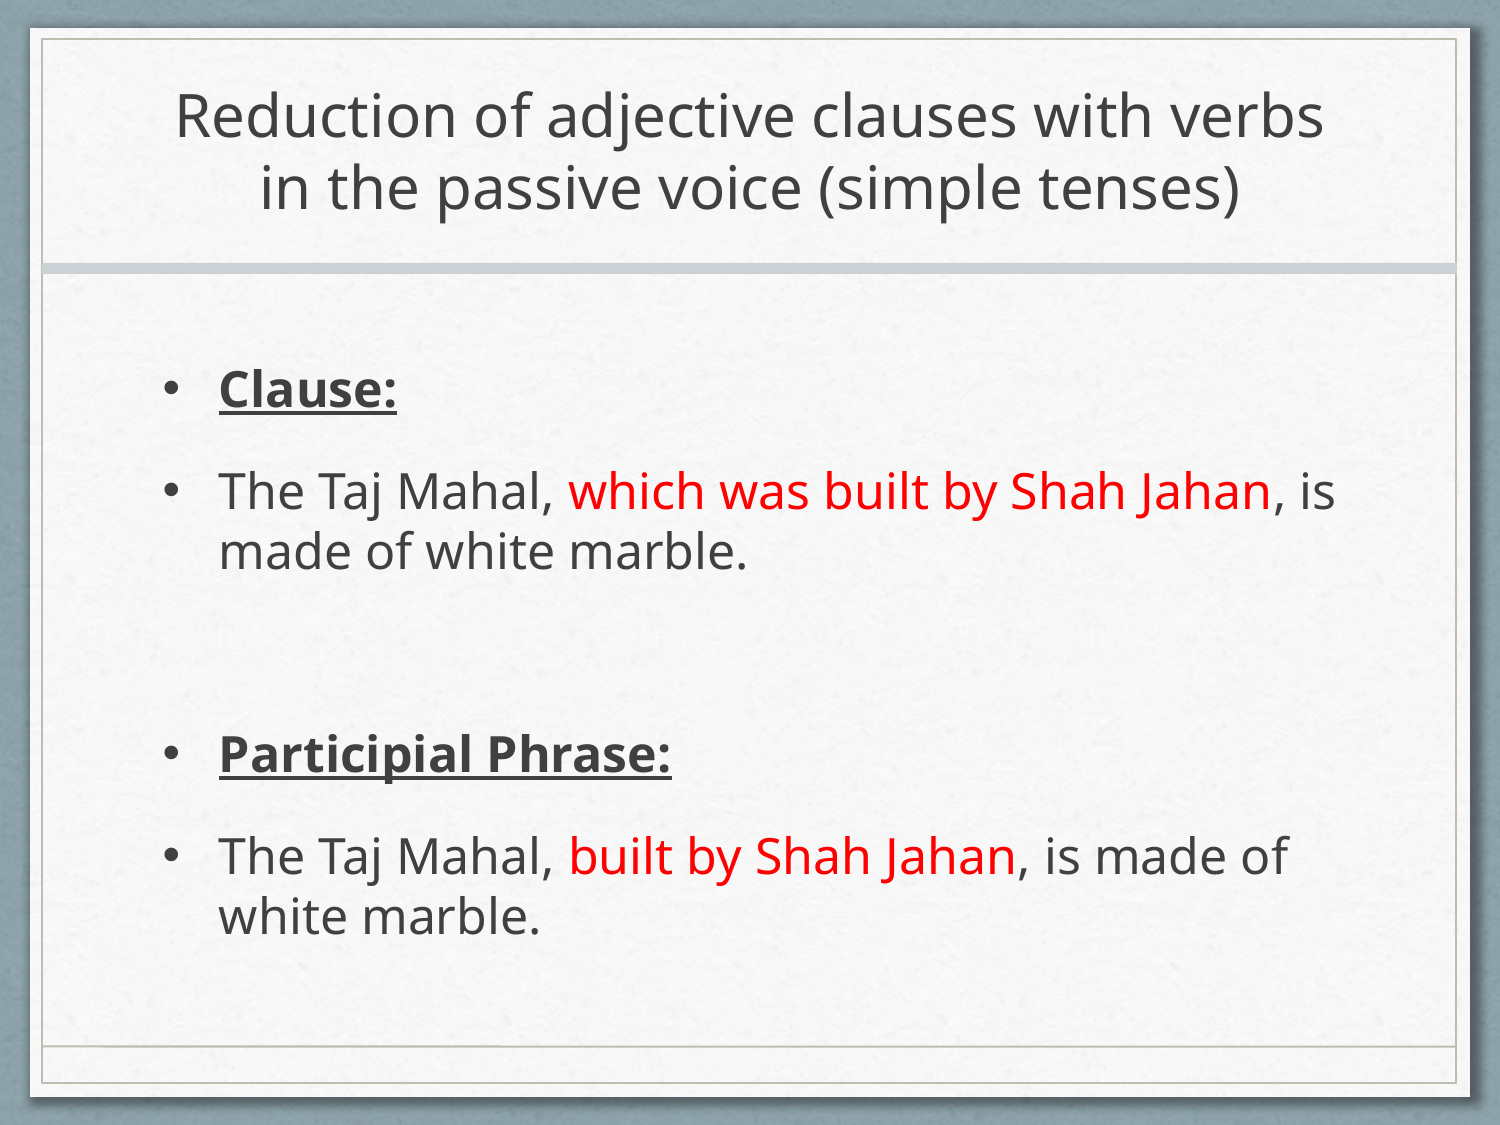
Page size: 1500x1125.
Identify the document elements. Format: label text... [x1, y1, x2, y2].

list Clause: The Taj Mahal, which was built by Shah Jahan, is made of white marble. Participial Phrase: The Taj Mahal, built by Shah Jahan, is made of white marble. [147, 350, 1353, 995]
title Reduction of adjective clauses with verbs in the passive voice (simple tenses) [147, 40, 1353, 260]
picture [30, 28, 1470, 1097]
